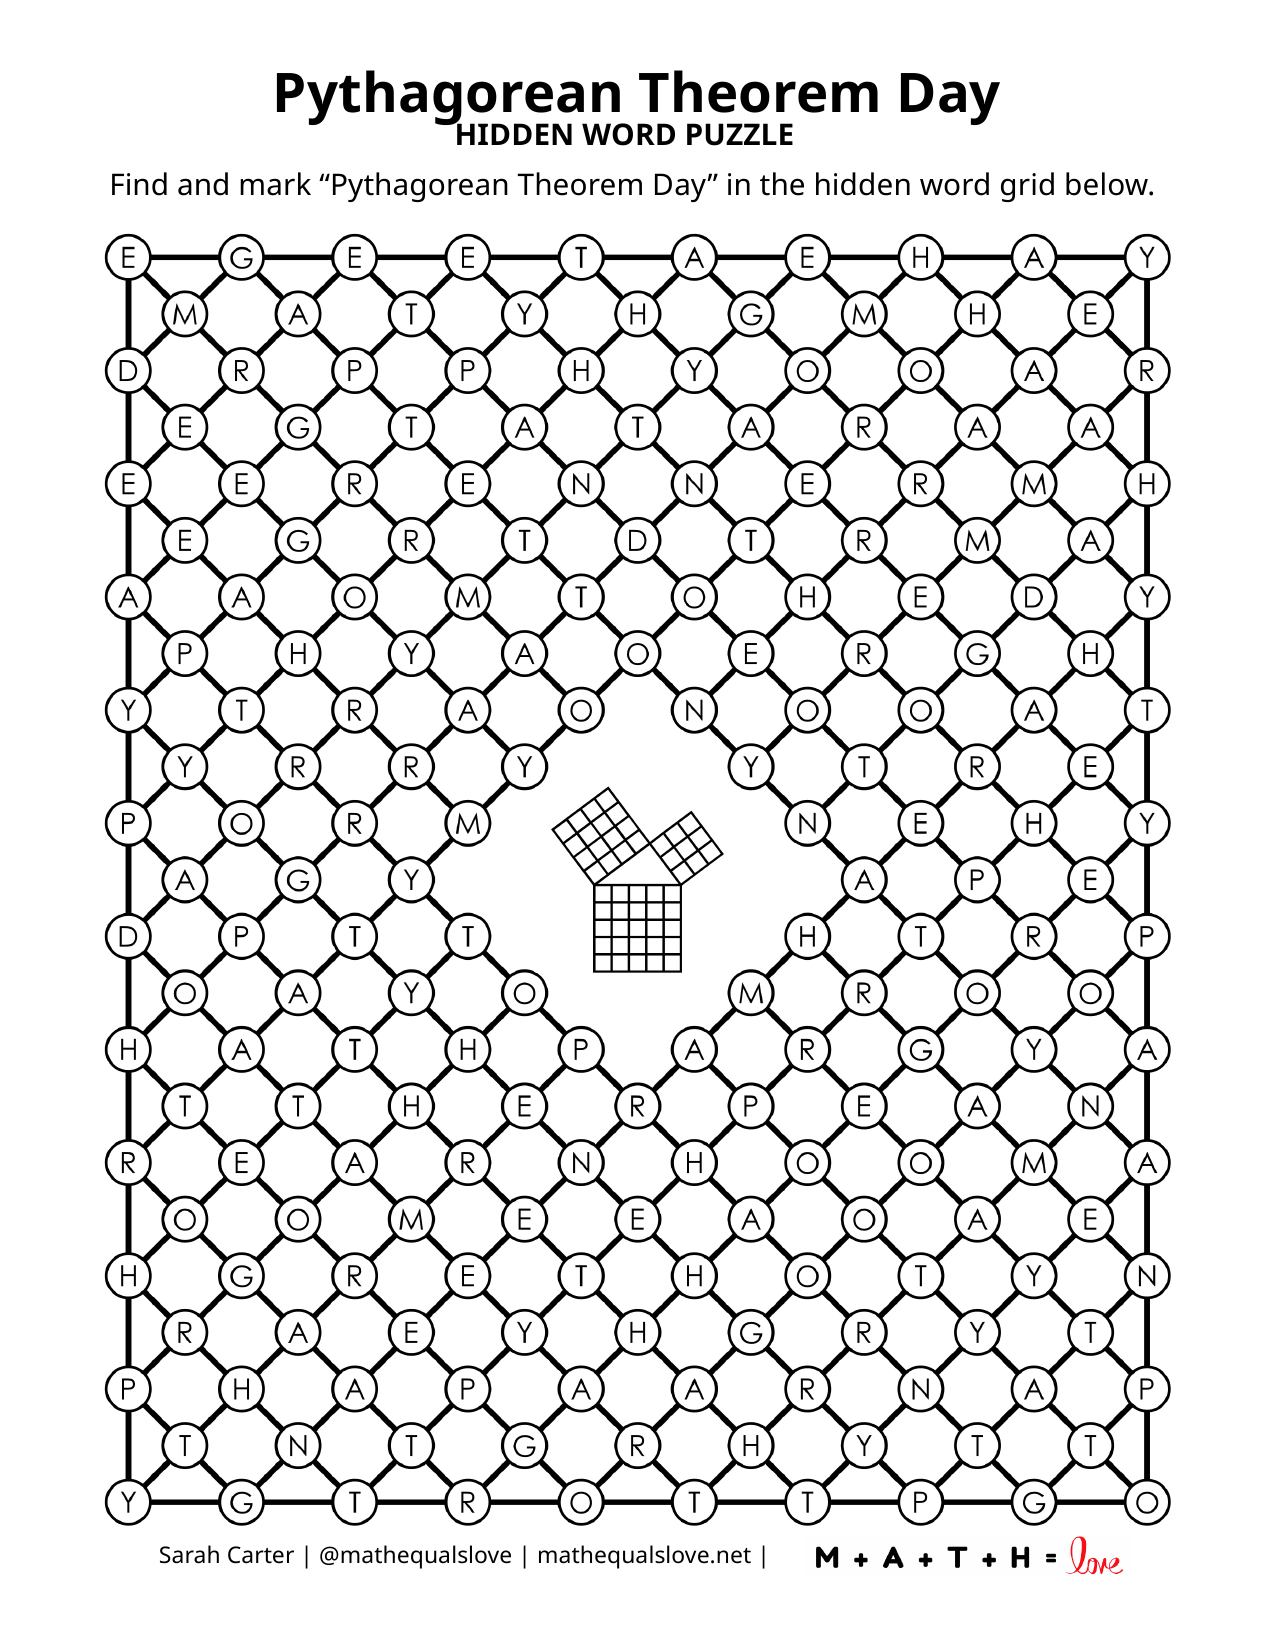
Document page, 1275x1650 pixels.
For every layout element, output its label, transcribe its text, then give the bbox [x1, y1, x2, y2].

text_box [143, 1533, 1132, 1579]
text_box HIDDEN WORD PUZZLE [319, 108, 930, 159]
text_box Pythagorean Theorem Day [246, 57, 1029, 124]
picture [97, 226, 1178, 1533]
text_box Find and mark “Pythagorean Theorem Day” in the hidden word grid below. [72, 158, 1203, 209]
